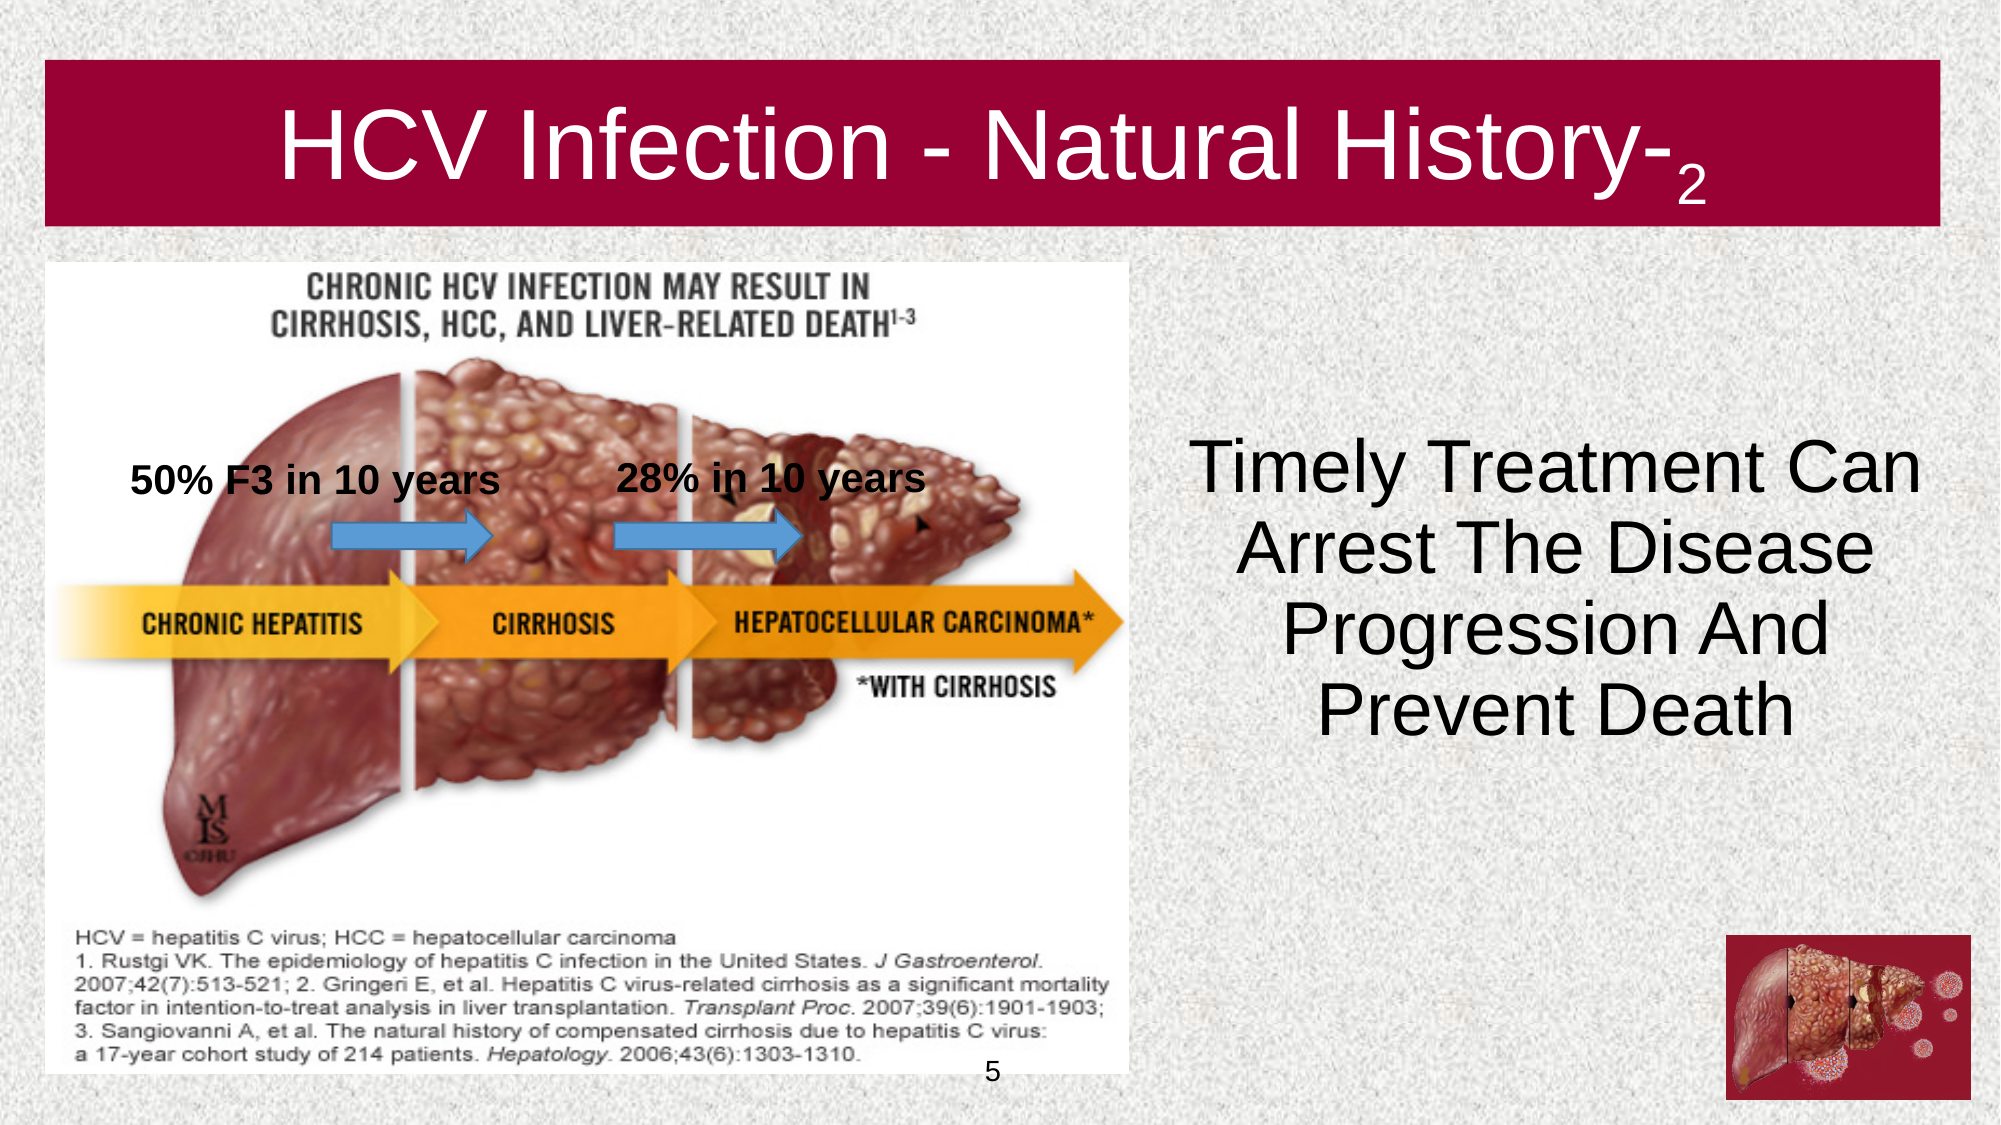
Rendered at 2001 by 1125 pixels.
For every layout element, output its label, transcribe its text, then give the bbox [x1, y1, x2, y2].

slide_number 5 [767, 1039, 1218, 1100]
text_box HCV Infection - Natural History-2 [45, 59, 1941, 227]
picture [0, 0, 2001, 1125]
title Timely Treatment Can Arrest The Disease Progression And Prevent Death [1172, 262, 1941, 917]
